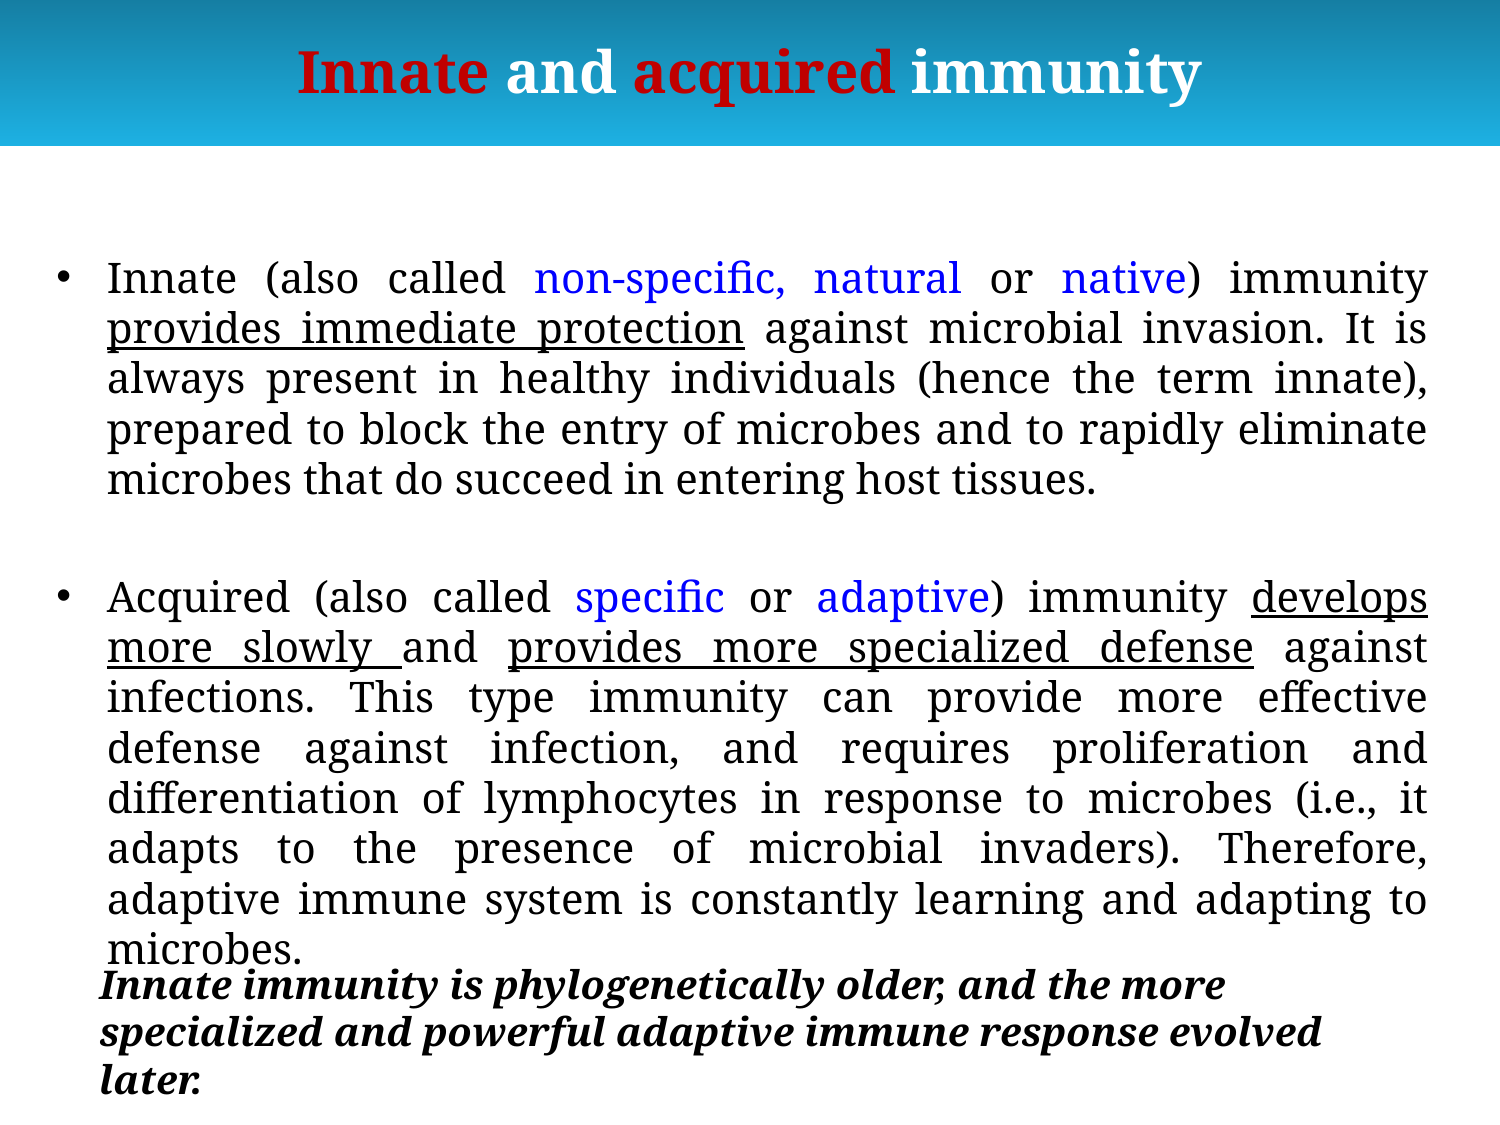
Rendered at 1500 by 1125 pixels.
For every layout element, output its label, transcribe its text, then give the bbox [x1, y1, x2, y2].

text_box Innate immunity is phylogenetically older, and the more specialized and powerful adaptive immune response evolved later. [84, 952, 1443, 1110]
text_box Innate and acquired immunity [0, 0, 1500, 146]
list Innate (also called non-specific, natural or native) immunity provides immediate protection against microbial invasion. It is always present in healthy individuals (hence the term innate), prepared to block the entry of microbes and to rapidly eliminate microbes that do succeed in entering host tissues. Acquired (also called specific or adaptive) immunity develops more slowly and provides more specialized defense against infections. This type immunity can provide more effective defense against infection, and requires proliferation and differentiation of lymphocytes in response to microbes (i.e., it adapts to the presence of microbial invaders). Therefore, adaptive immune system is constantly learning and adapting to microbes. [41, 243, 1443, 986]
